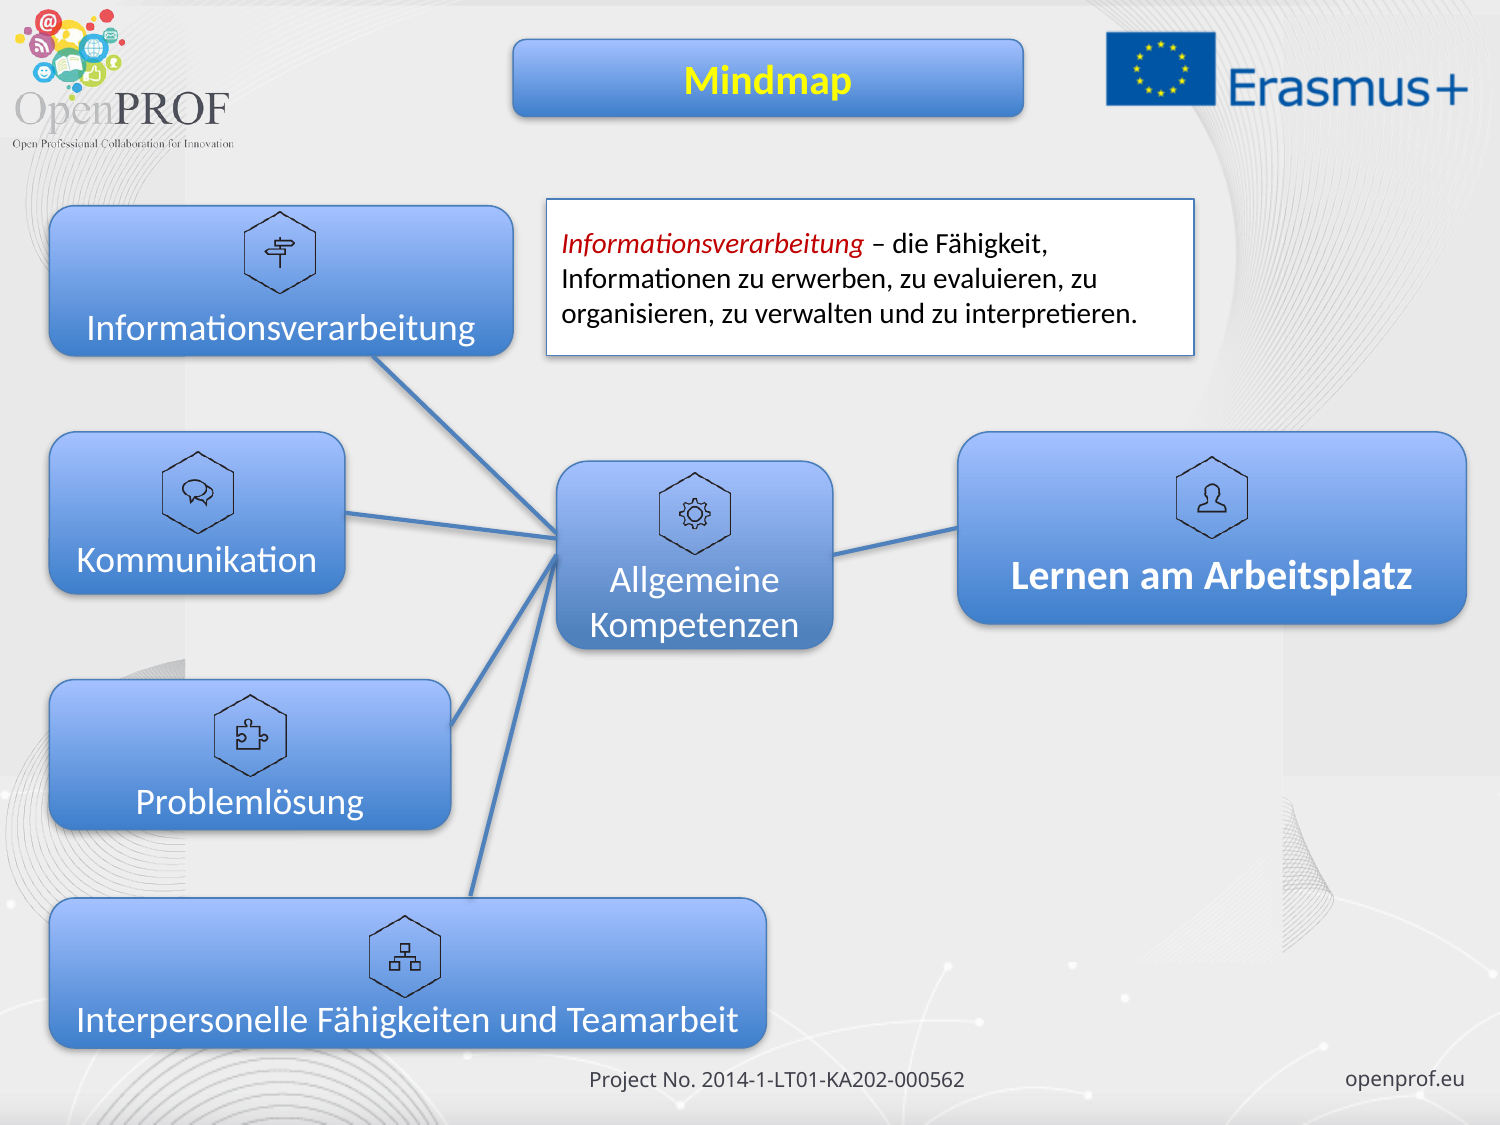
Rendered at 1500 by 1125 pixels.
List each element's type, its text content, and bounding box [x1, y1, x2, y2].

text_box Informationsverarbeitung – die Fähigkeit, Informationen zu erwerben, zu evaluieren, zu organisieren, zu verwalten und zu interpretieren. [546, 198, 1195, 356]
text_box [49, 205, 767, 1049]
picture [0, 0, 1500, 1125]
text_box Mindmap [512, 38, 1025, 118]
text_box Lernen am Arbeitsplatz [957, 431, 1468, 625]
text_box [771, 460, 958, 649]
